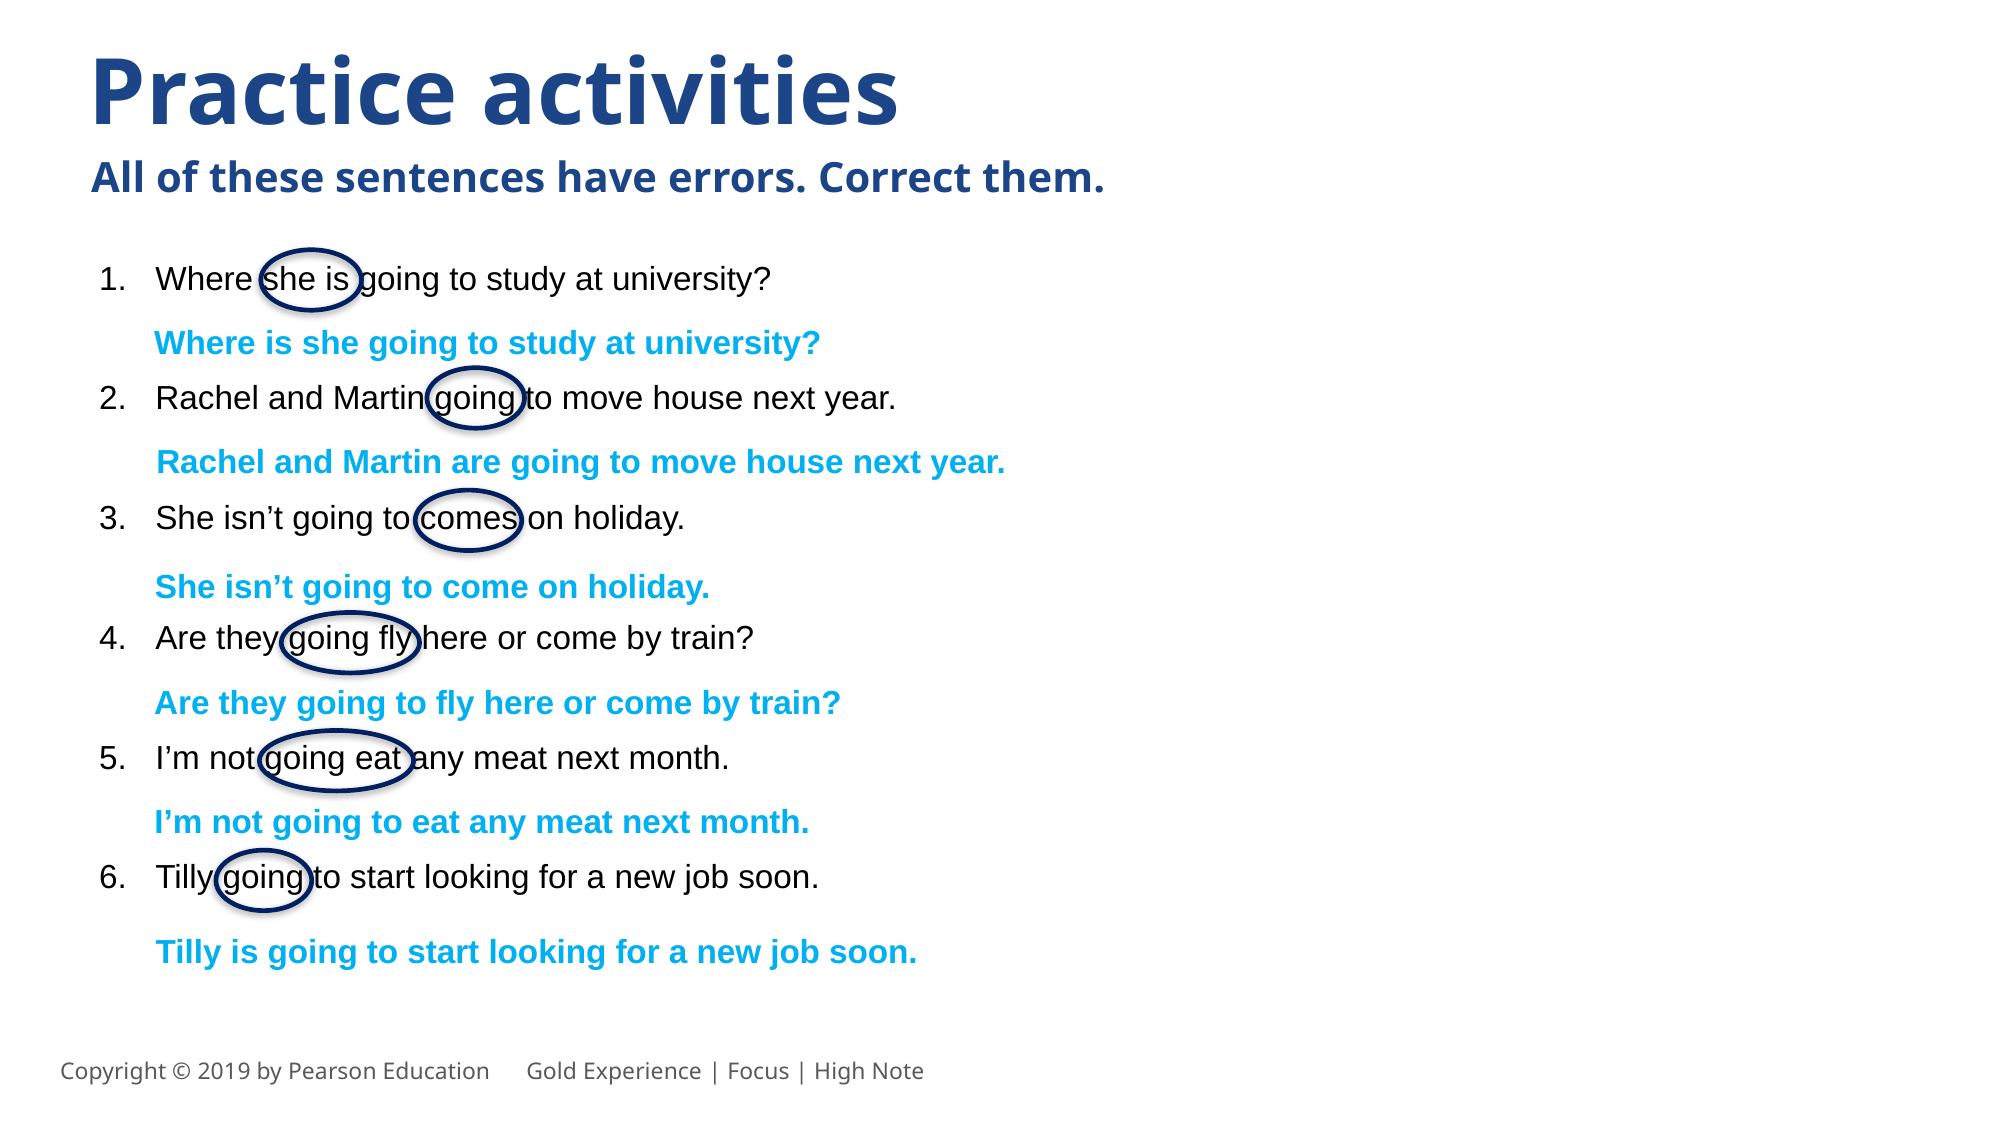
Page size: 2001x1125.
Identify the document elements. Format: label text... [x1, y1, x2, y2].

text_box Where she is going to study at university? Rachel and Martin going to move house next year. She isn’t going to comes on holiday. Are they going fly here or come by train? I’m not going eat any meat next month. Tilly going to start looking for a new job soon. [84, 217, 1960, 903]
text_box [215, 849, 313, 912]
text_box [414, 489, 523, 552]
text_box I’m not going to eat any meat next month. [139, 793, 826, 848]
text_box She isn’t going to come on holiday. [140, 557, 727, 613]
text_box Tilly is going to start looking for a new job soon. [140, 922, 934, 978]
text_box All of these sentences have errors. Correct them. [76, 148, 1960, 217]
text_box [426, 366, 526, 429]
text_box [260, 248, 363, 311]
text_box Rachel and Martin are going to move house next year. [141, 432, 1023, 488]
footer Copyright © 2019 by Pearson Education Gold Experience | Focus | High Note [45, 1040, 1084, 1101]
text_box Practice activities [73, 37, 1181, 169]
text_box [258, 729, 415, 792]
text_box Are they going to fly here or come by train? [139, 674, 858, 729]
text_box Where is she going to study at university? [139, 313, 838, 369]
text_box [280, 611, 421, 674]
